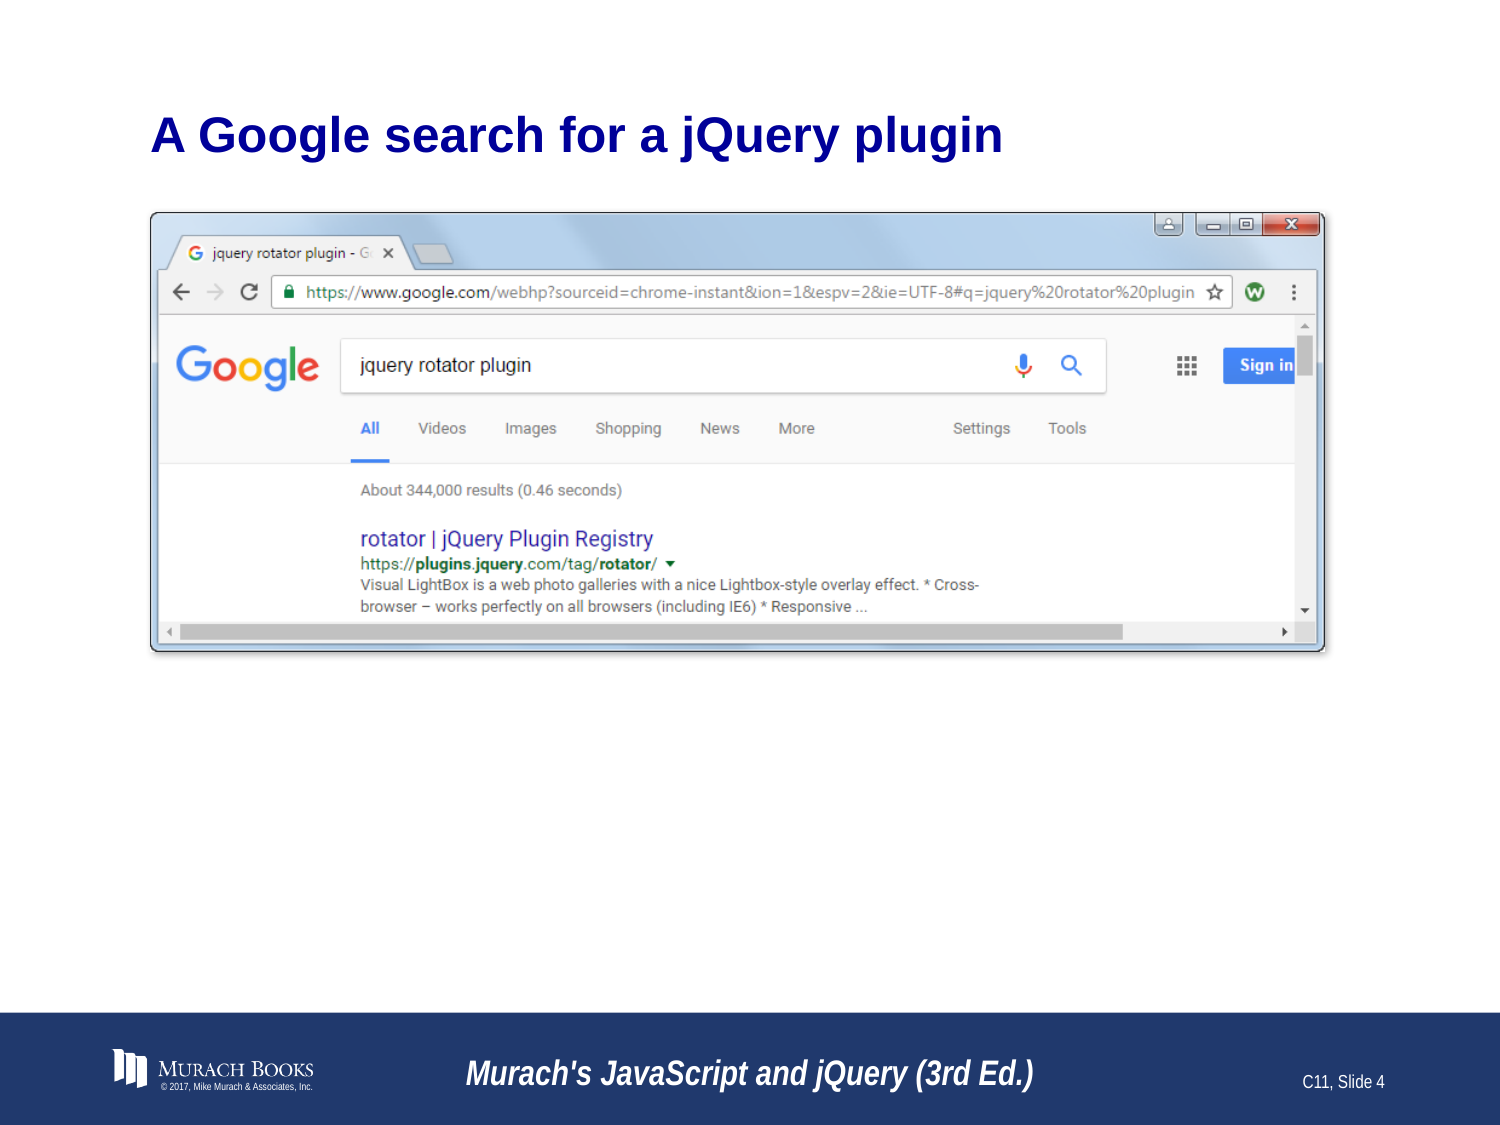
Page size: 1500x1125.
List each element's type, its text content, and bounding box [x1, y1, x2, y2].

slide_number Murach's JavaScript and jQuery (3rd Ed.) [463, 1025, 1050, 1100]
title A Google search for a jQuery plugin [150, 102, 1350, 164]
slide_number C11, Slide 4 [1087, 1025, 1400, 1100]
footer © 2017, Mike Murach & Associates, Inc. [12, 1025, 463, 1100]
picture [149, 212, 1326, 652]
